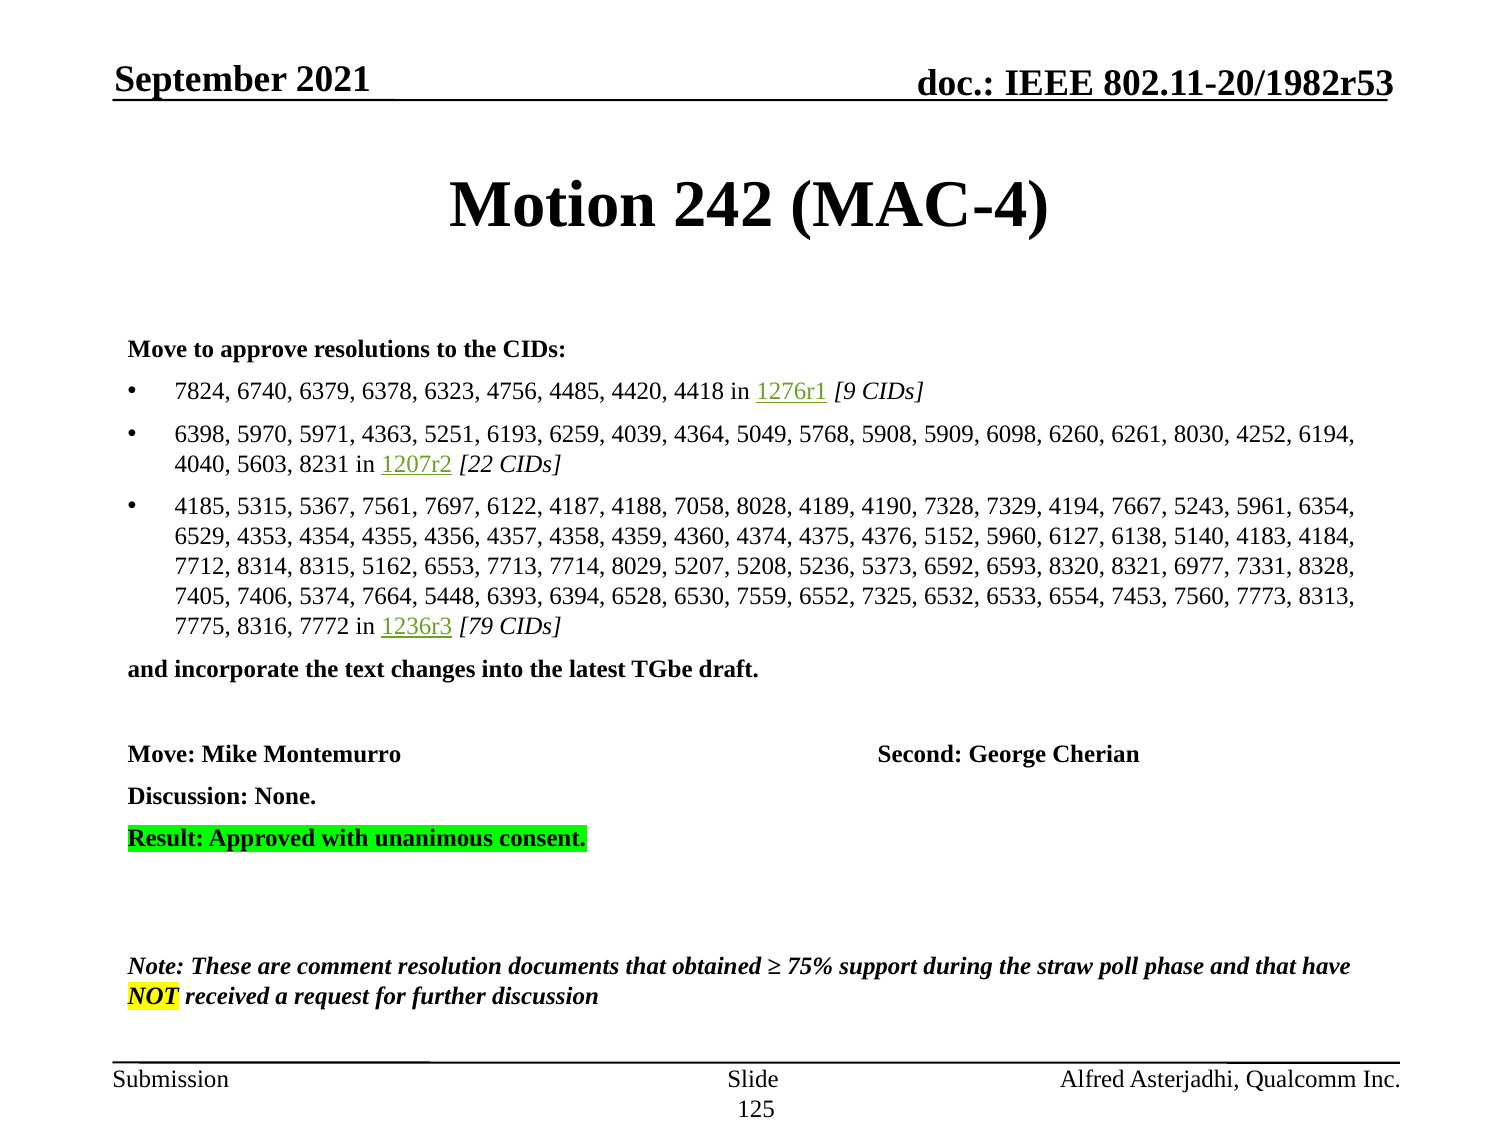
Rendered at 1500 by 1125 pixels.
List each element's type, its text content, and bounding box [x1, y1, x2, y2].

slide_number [114, 54, 423, 100]
slide_number Slide 125 [712, 1061, 800, 1123]
list Move to approve resolutions to the CIDs: 7824, 6740, 6379, 6378, 6323, 4756, 4485, 4420, 4418 in 1276r1 [9 CIDs] 6398, 5970, 5971, 4363, 5251, 6193, 6259, 4039, 4364, 5049, 5768, 5908, 5909, 6098, 6260, 6261, 8030, 4252, 6194, 4040, 5603, 8231 in 1207r2 [22 CIDs] 4185, 5315, 5367, 7561, 7697, 6122, 4187, 4188, 7058, 8028, 4189, 4190, 7328, 7329, 4194, 7667, 5243, 5961, 6354, 6529, 4353, 4354, 4355, 4356, 4357, 4358, 4359, 4360, 4374, 4375, 4376, 5152, 5960, 6127, 6138, 5140, 4183, 4184, 7712, 8314, 8315, 5162, 6553, 7713, 7714, 8029, 5207, 5208, 5236, 5373, 6592, 6593, 8320, 8321, 6977, 7331, 8328, 7405, 7406, 5374, 7664, 5448, 6393, 6394, 6528, 6530, 7559, 6552, 7325, 6532, 6533, 6554, 7453, 7560, 7773, 8313, 7775, 8316, 7772 in 1236r3 [79 CIDs] and incorporate the text changes into the latest TGbe draft. Move: Mike Montemurro Second: George Cherian Discussion: None. Result: Approved with unanimous consent. Note: These are comment resolution documents that obtained ≥ 75% support during the straw poll phase and that have NOT received a request for further discussion [112, 324, 1388, 1063]
title Motion 242 (MAC-4) [112, 112, 1388, 288]
footer Alfred Asterjadhi, Qualcomm Inc. [878, 1061, 1402, 1093]
